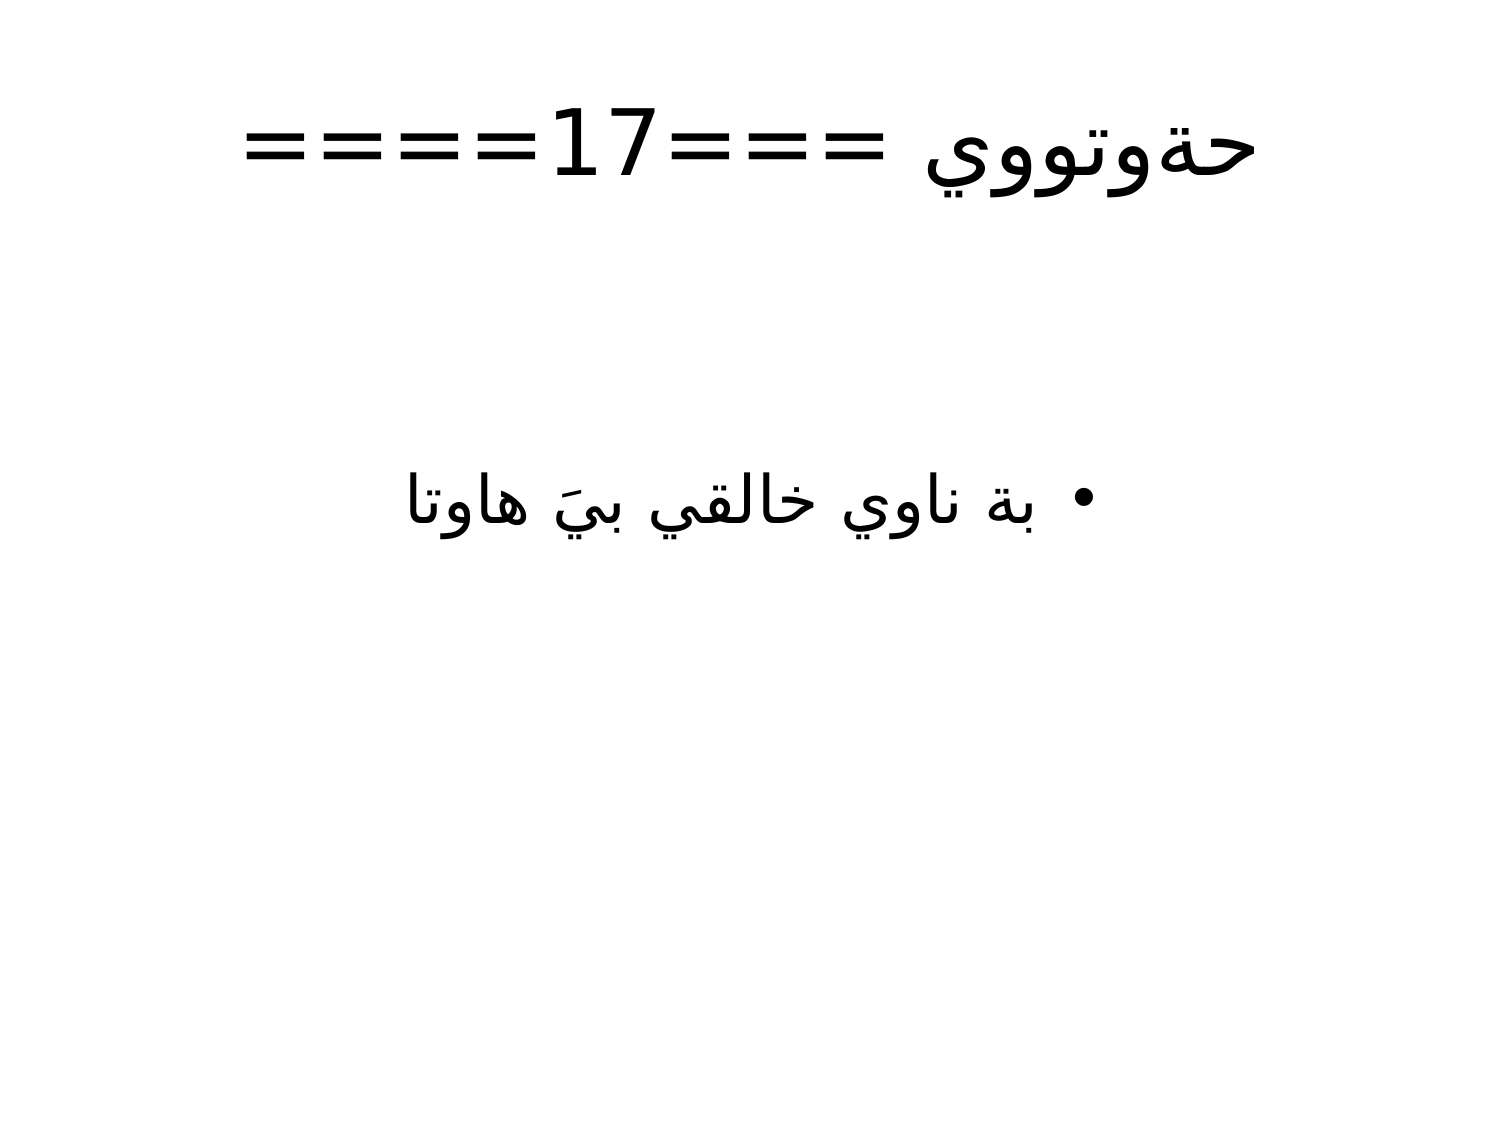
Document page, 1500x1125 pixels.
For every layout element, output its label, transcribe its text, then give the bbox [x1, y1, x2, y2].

list بة ناوي خالقي بيَ هاوتا [75, 262, 1425, 1005]
title حةوتووي ===17==== [75, 45, 1425, 233]
